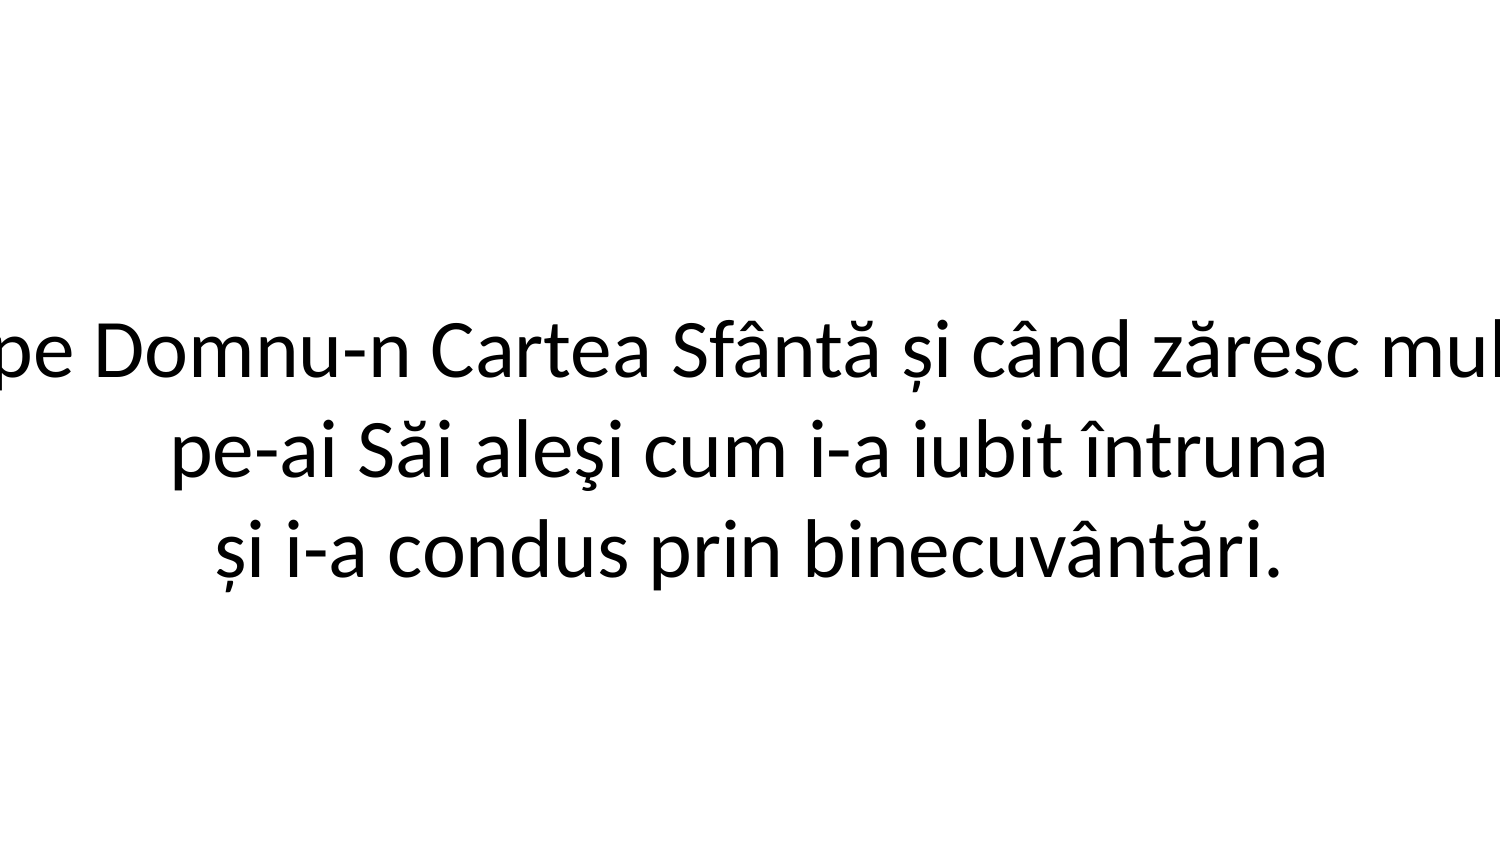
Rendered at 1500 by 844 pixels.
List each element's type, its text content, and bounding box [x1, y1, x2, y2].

text_box 3. Când întâlnesc pe Domnu-n Cartea Sfântă și când zăresc mulţimea de-ndurări, pe-ai Săi aleşi cum i-a iubit întruna și i-a condus prin binecuvântări. [0, 242, 1500, 602]
